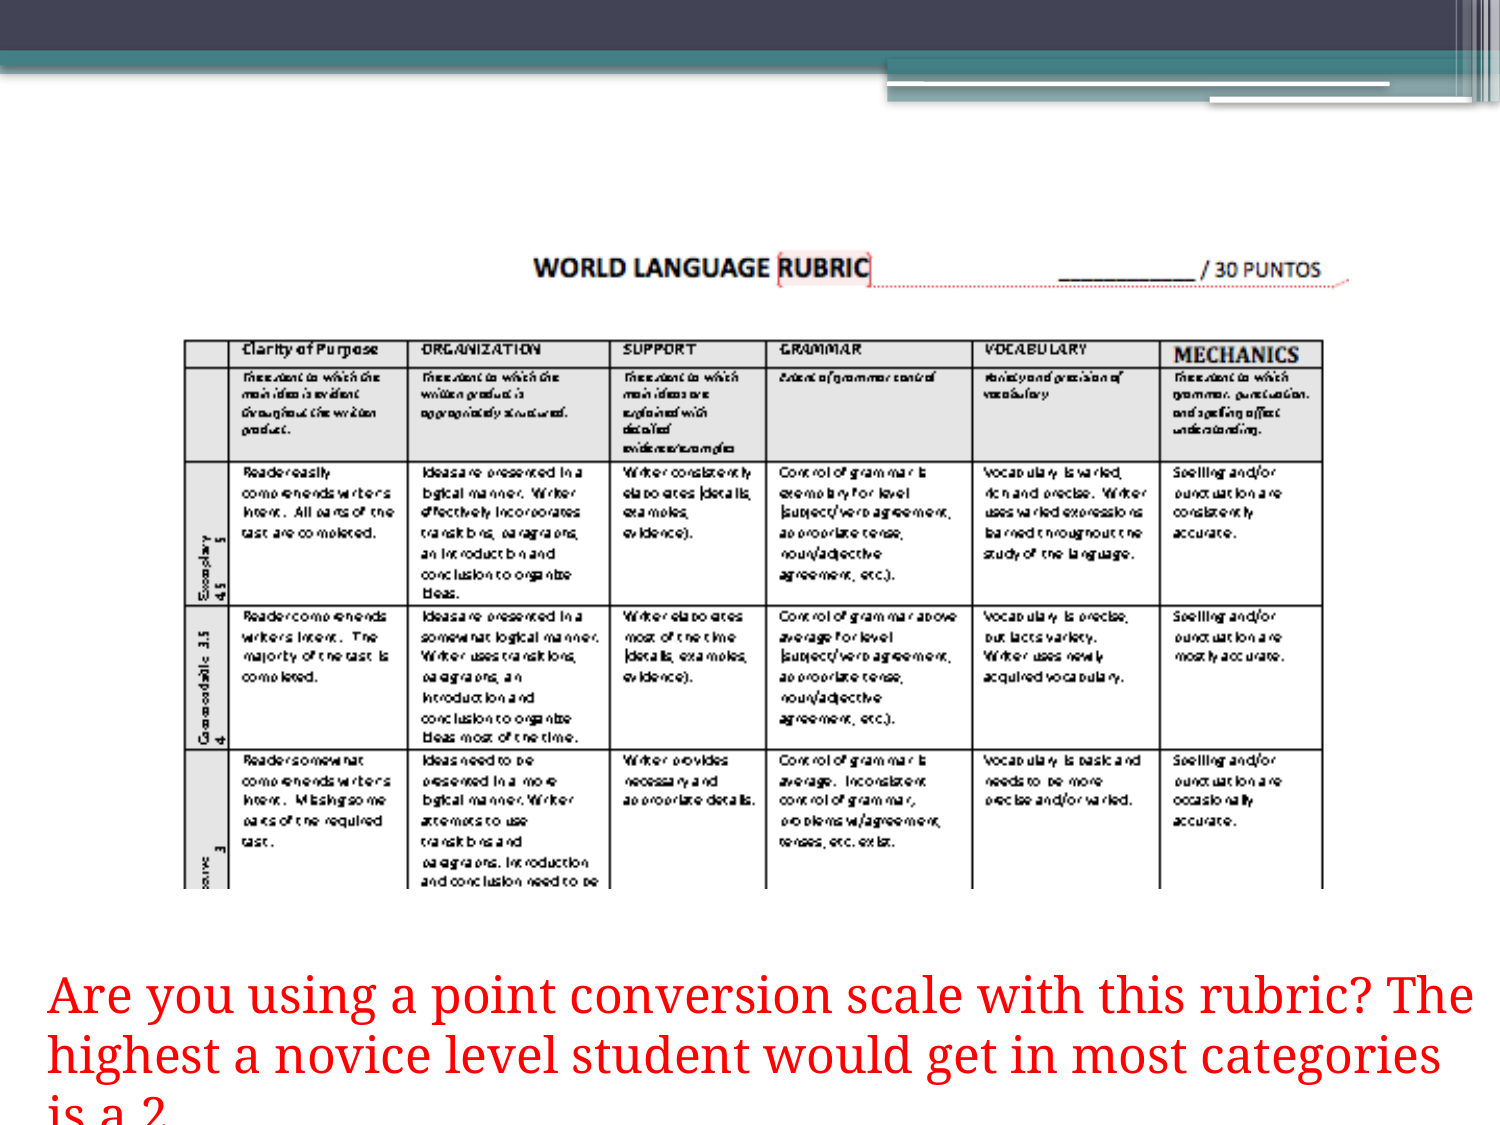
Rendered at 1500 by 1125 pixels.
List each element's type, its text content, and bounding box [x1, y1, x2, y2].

text_box Are you using a point conversion scale with this rubric? The highest a novice level student would get in most categories is a 2. [33, 956, 1500, 1125]
picture [150, 236, 1350, 889]
